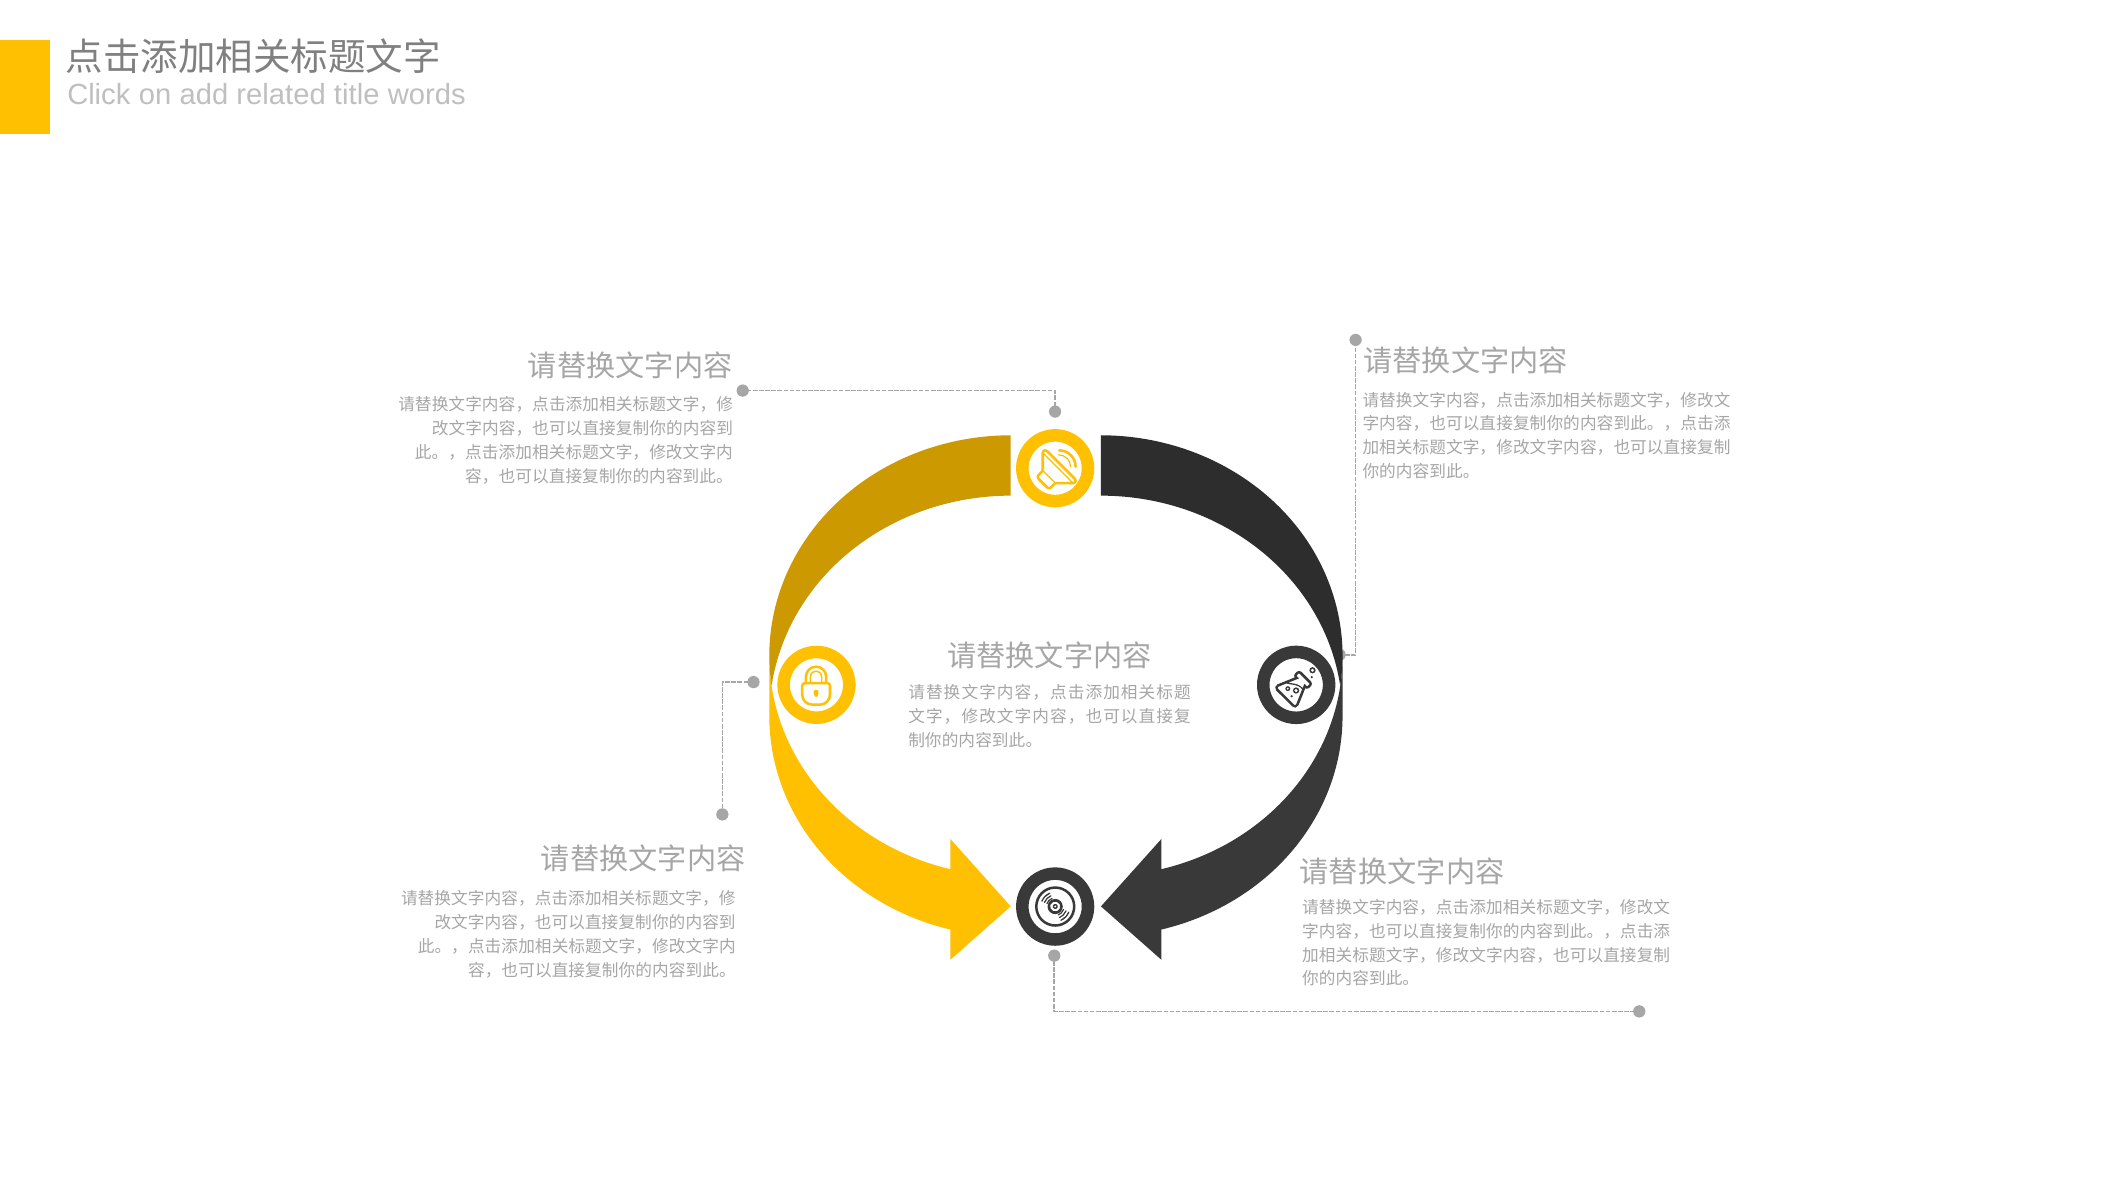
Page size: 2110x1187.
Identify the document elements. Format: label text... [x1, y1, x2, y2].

text_box Click on add related title words [51, 67, 488, 119]
text_box [1627, 1005, 1646, 1018]
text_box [1299, 846, 1675, 990]
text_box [769, 435, 1343, 967]
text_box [389, 339, 734, 488]
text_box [391, 833, 746, 981]
text_box [1048, 401, 1062, 418]
text_box [716, 802, 729, 821]
text_box [1349, 333, 1362, 348]
text_box [1343, 649, 1350, 660]
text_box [1362, 335, 1736, 483]
text_box [736, 384, 753, 397]
text_box [743, 675, 760, 689]
text_box 点击添加相关标题文字 [49, 25, 524, 97]
